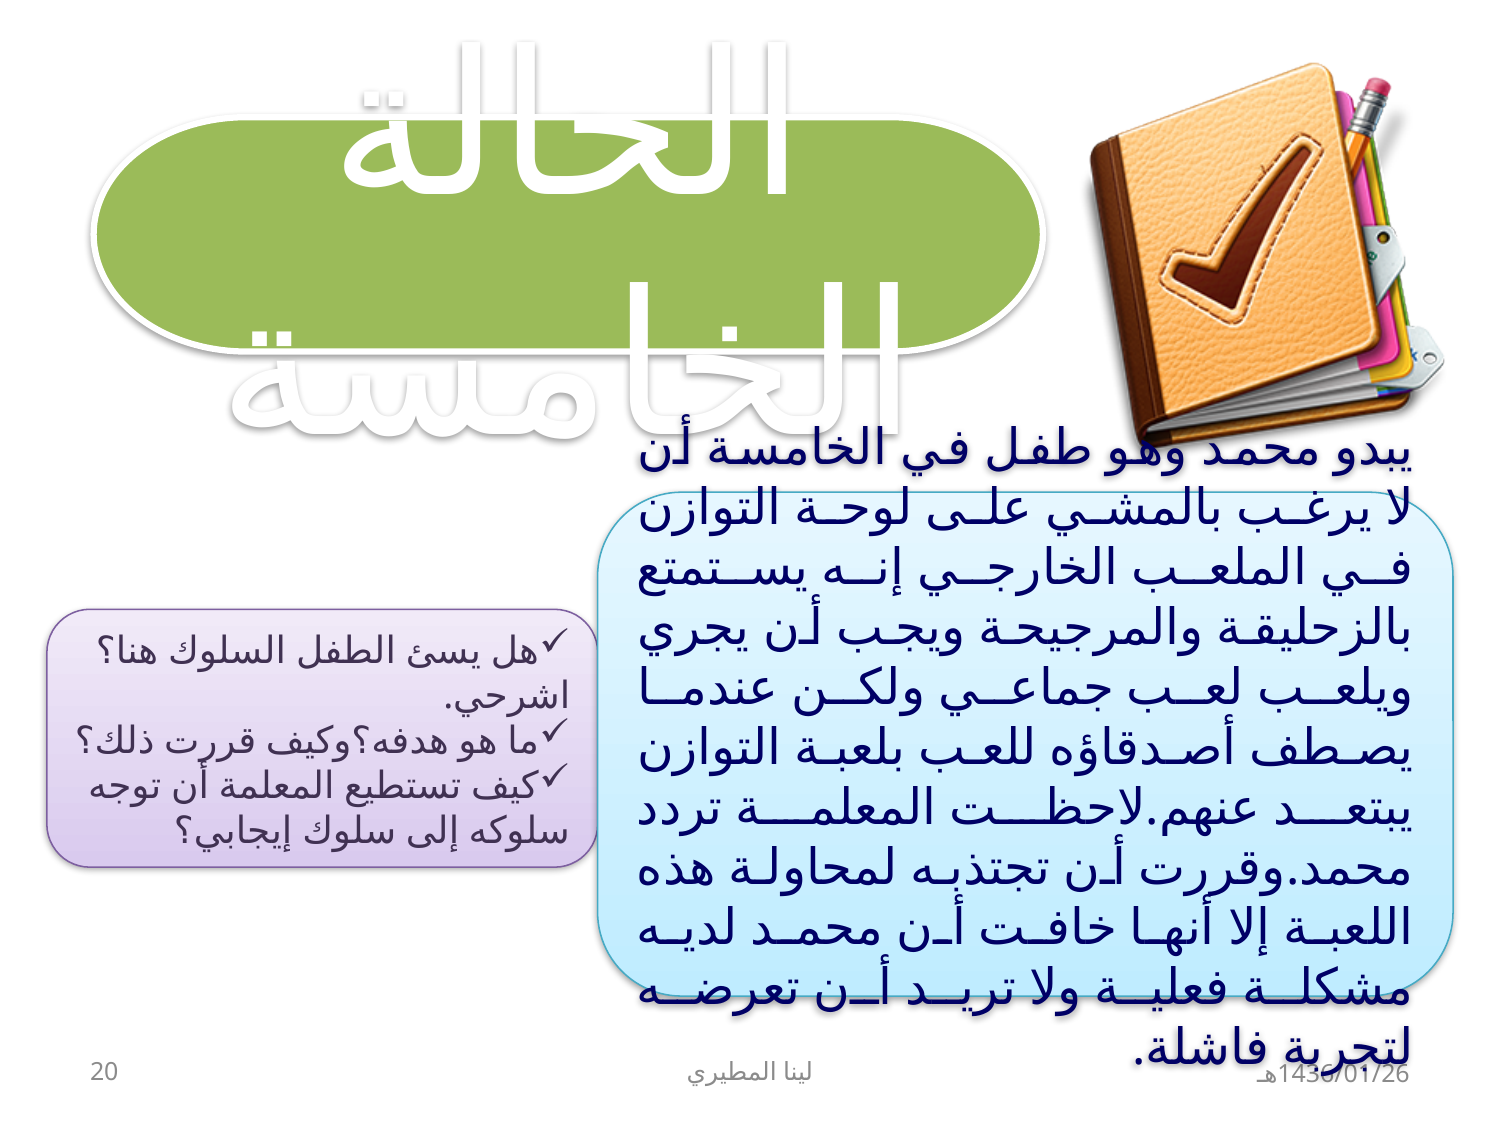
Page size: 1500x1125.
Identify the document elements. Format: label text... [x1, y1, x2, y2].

text_box الحالة الخامسة [90, 114, 1047, 355]
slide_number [1074, 1042, 1425, 1103]
picture [1066, 58, 1467, 459]
slide_number 20 [75, 1042, 425, 1103]
text_box يبدو محمد وهو طفل في الخامسة أن لا يرغب بالمشي على لوحة التوازن في الملعب الخارجي إنه يستمتع بالزحليقة والمرجيحة ويجب أن يجري ويلعب لعب جماعي ولكن عندما يصطف أصدقاؤه للعب بلعبة التوازن يبتعد عنهم.لاحظت المعلمة تردد محمد.وقررت أن تجتذبه لمحاولة هذه اللعبة إلا أنها خافت أن محمد لديه مشكلة فعلية ولا تريد أن تعرضه لتجربة فاشلة. [596, 491, 1454, 997]
text_box هل يسئ الطفل السلوك هنا؟اشرحي. ما هو هدفه؟وكيف قررت ذلك؟ كيف تستطيع المعلمة أن توجه سلوكه إلى سلوك إيجابي؟ [46, 608, 592, 868]
footer لينا المطيري [512, 1042, 988, 1103]
